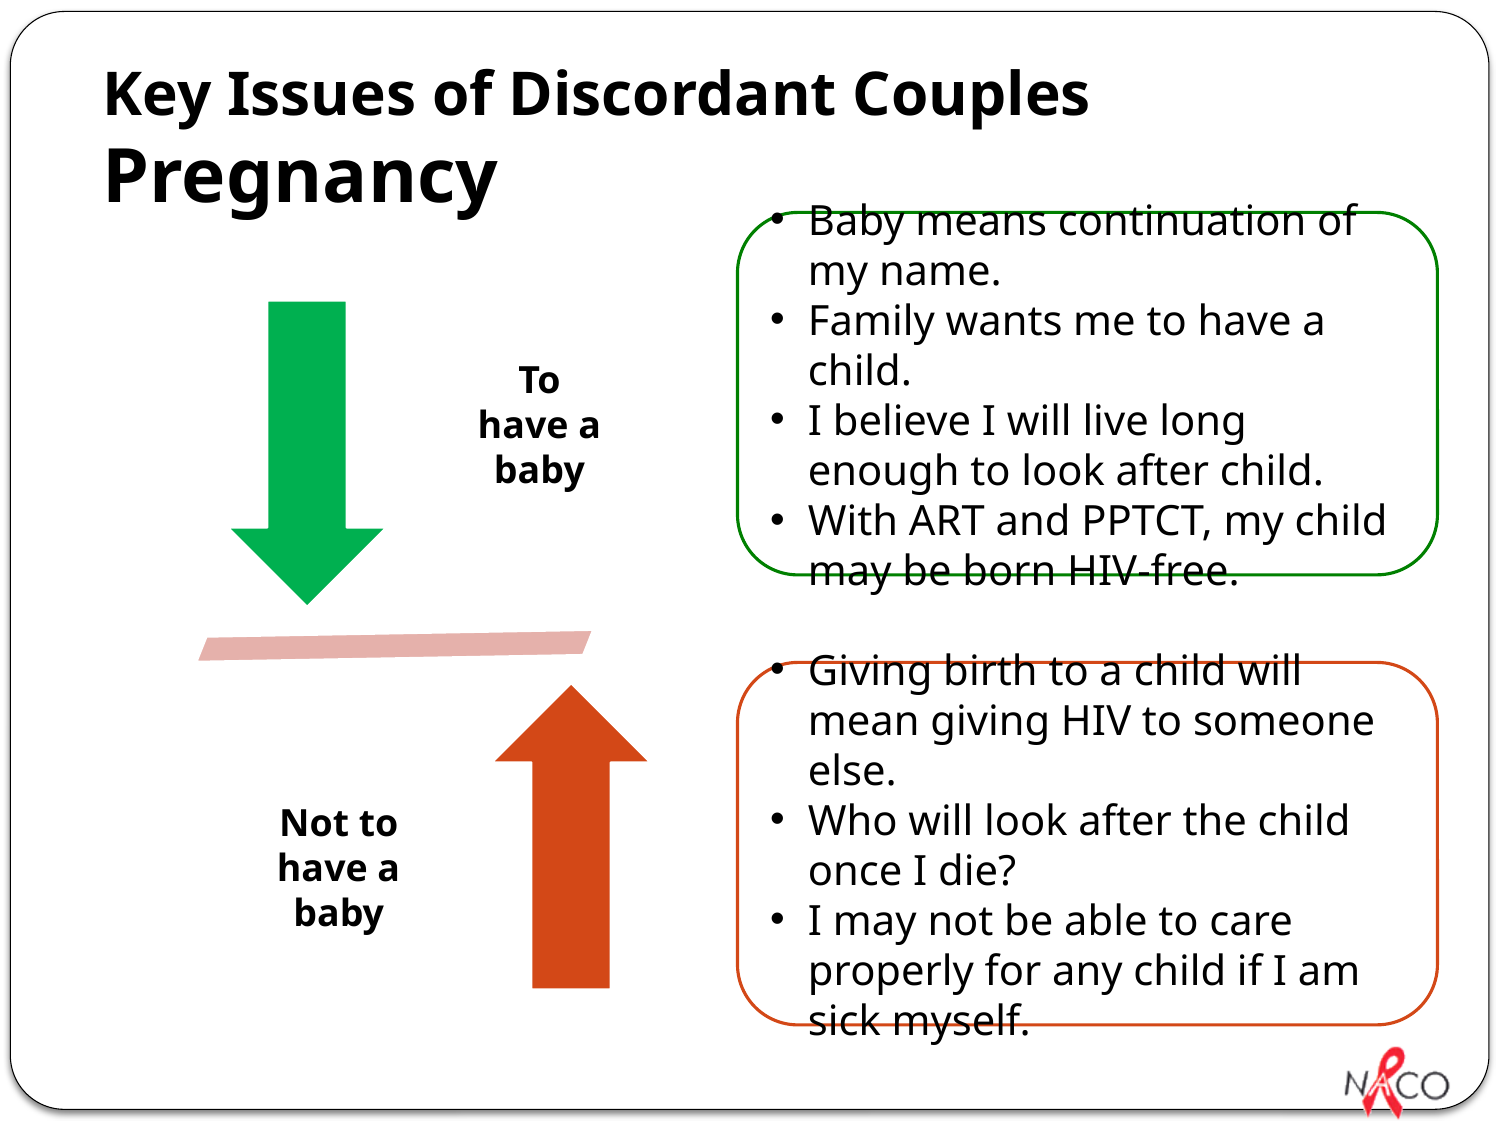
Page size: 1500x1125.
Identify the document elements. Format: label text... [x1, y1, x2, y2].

text_box Giving birth to a child will mean giving HIV to someone else. Who will look after the child once I die? I may not be able to care properly for any child if I am sick myself. [736, 661, 1439, 1026]
text_box Baby means continuation of my name. Family wants me to have a child. I believe I will live long enough to look after child. With ART and PPTCT, my child may be born HIV-free. [736, 211, 1439, 576]
picture [1337, 1042, 1455, 1125]
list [174, 262, 704, 1028]
title Key Issues of Discordant Couples Pregnancy [87, 44, 1426, 233]
